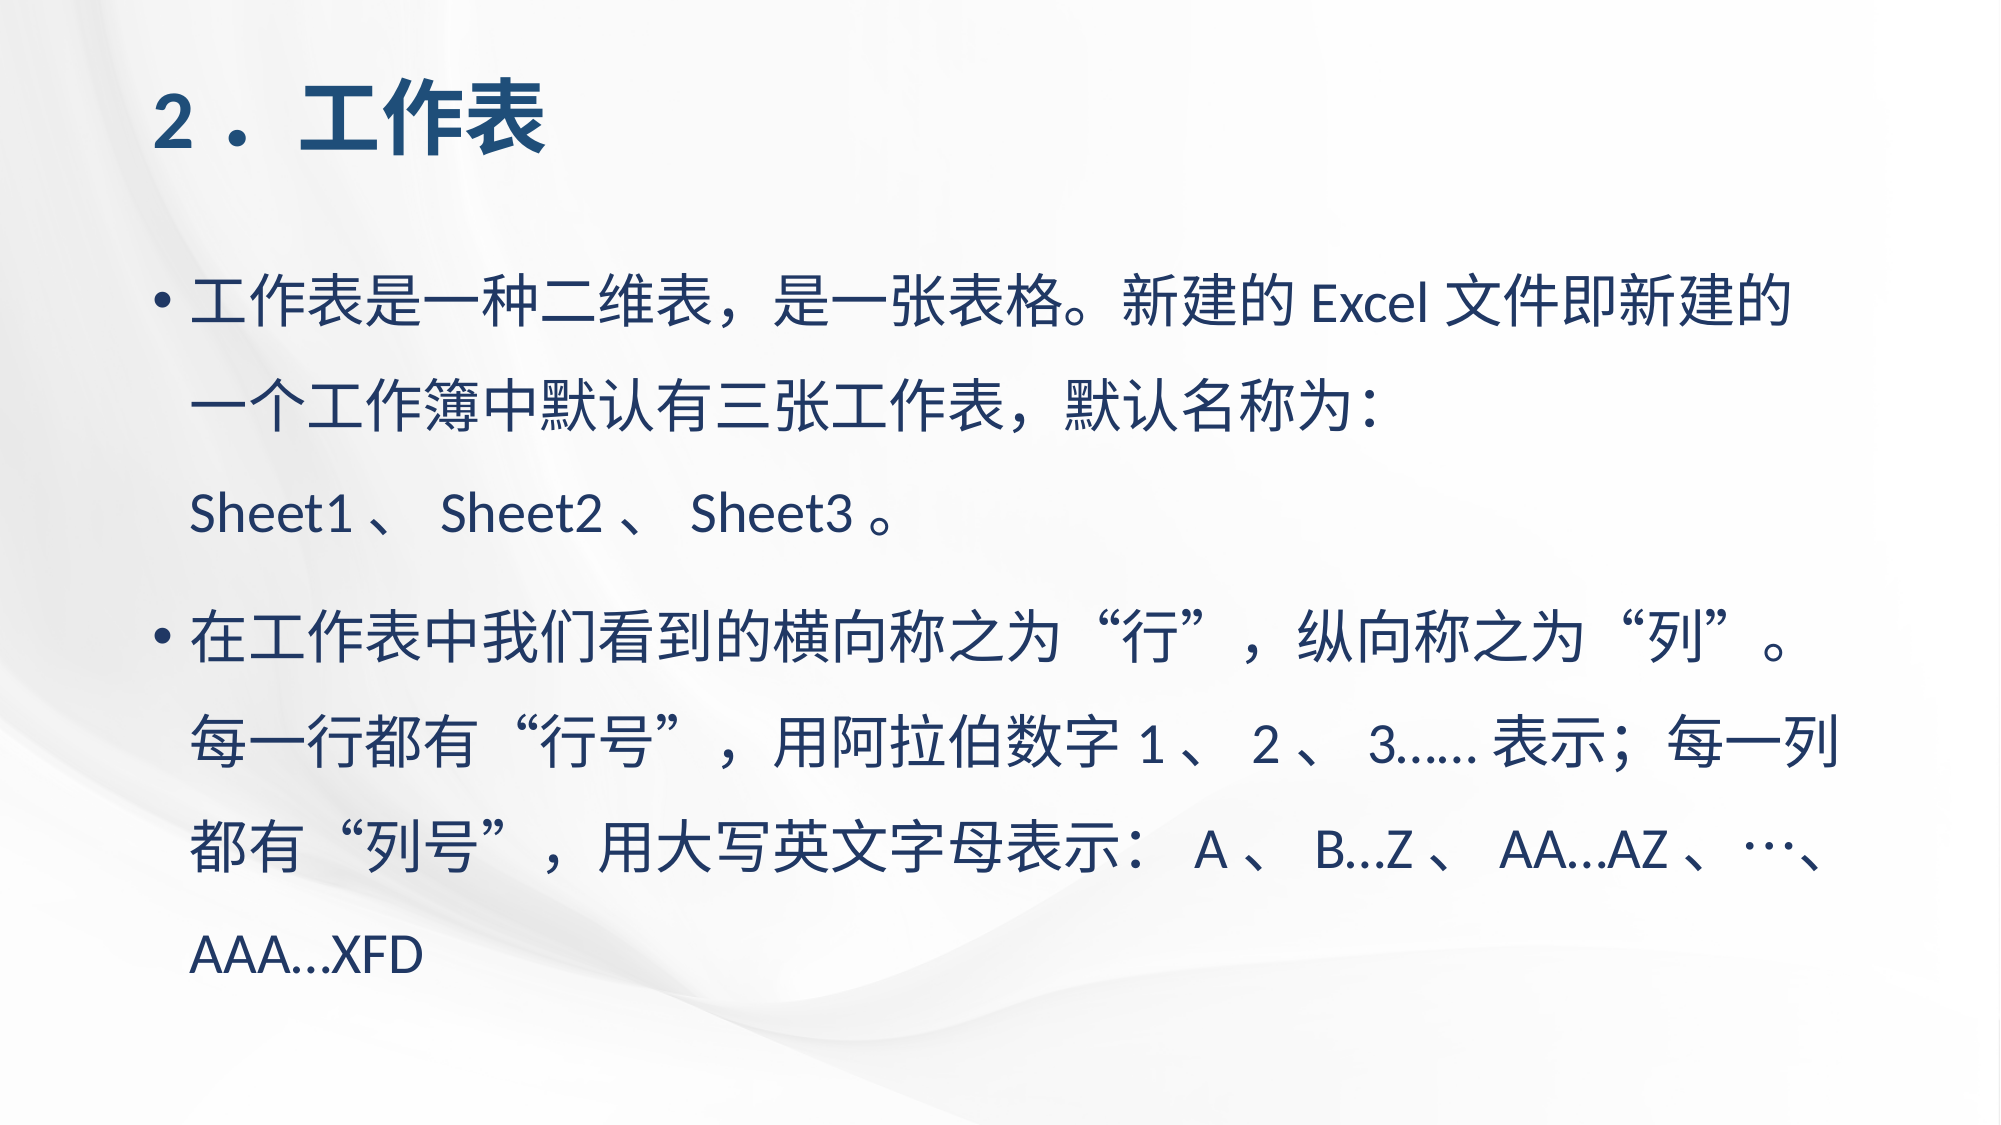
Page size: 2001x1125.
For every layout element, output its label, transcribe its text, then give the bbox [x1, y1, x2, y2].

title 2．工作表 [137, 59, 1863, 184]
list 工作表是一种二维表，是一张表格。新建的Excel文件即新建的一个工作簿中默认有三张工作表，默认名称为：Sheet1、Sheet2、Sheet3。 在工作表中我们看到的横向称之为“行”，纵向称之为“列”。每一行都有“行号”，用阿拉伯数字1、2、3……表示；每一列都有“列号”，用大写英文字母表示：A、B…Z、AA…AZ、…、AAA…XFD [137, 222, 1863, 1043]
